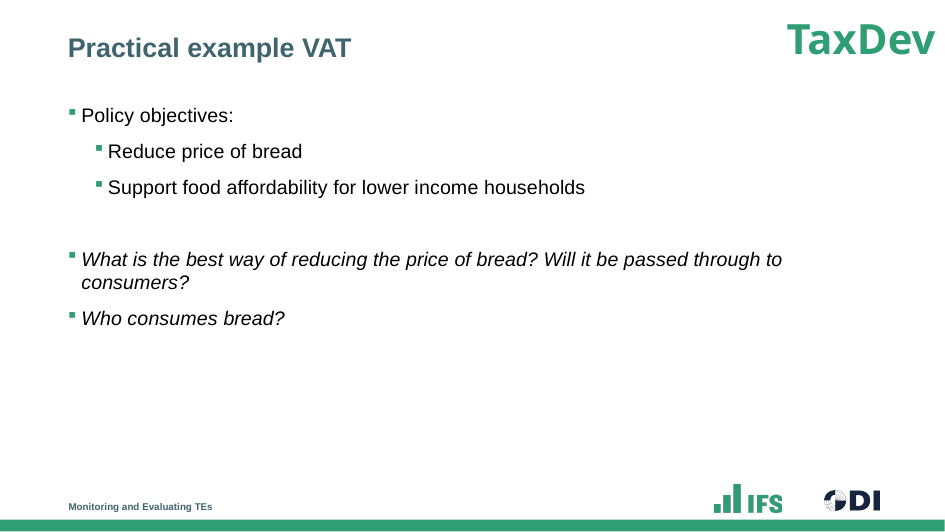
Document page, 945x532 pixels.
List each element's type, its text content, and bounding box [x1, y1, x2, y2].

picture [824, 490, 880, 511]
footer Monitoring and Evaluating TEs [53, 492, 373, 521]
list Policy objectives: Reduce price of bread Support food affordability for lower income households What is the best way of reducing the price of bread? Will it be passed through to consumers? Who consumes bread? [52, 95, 880, 479]
title Practical example VAT [52, 26, 760, 71]
